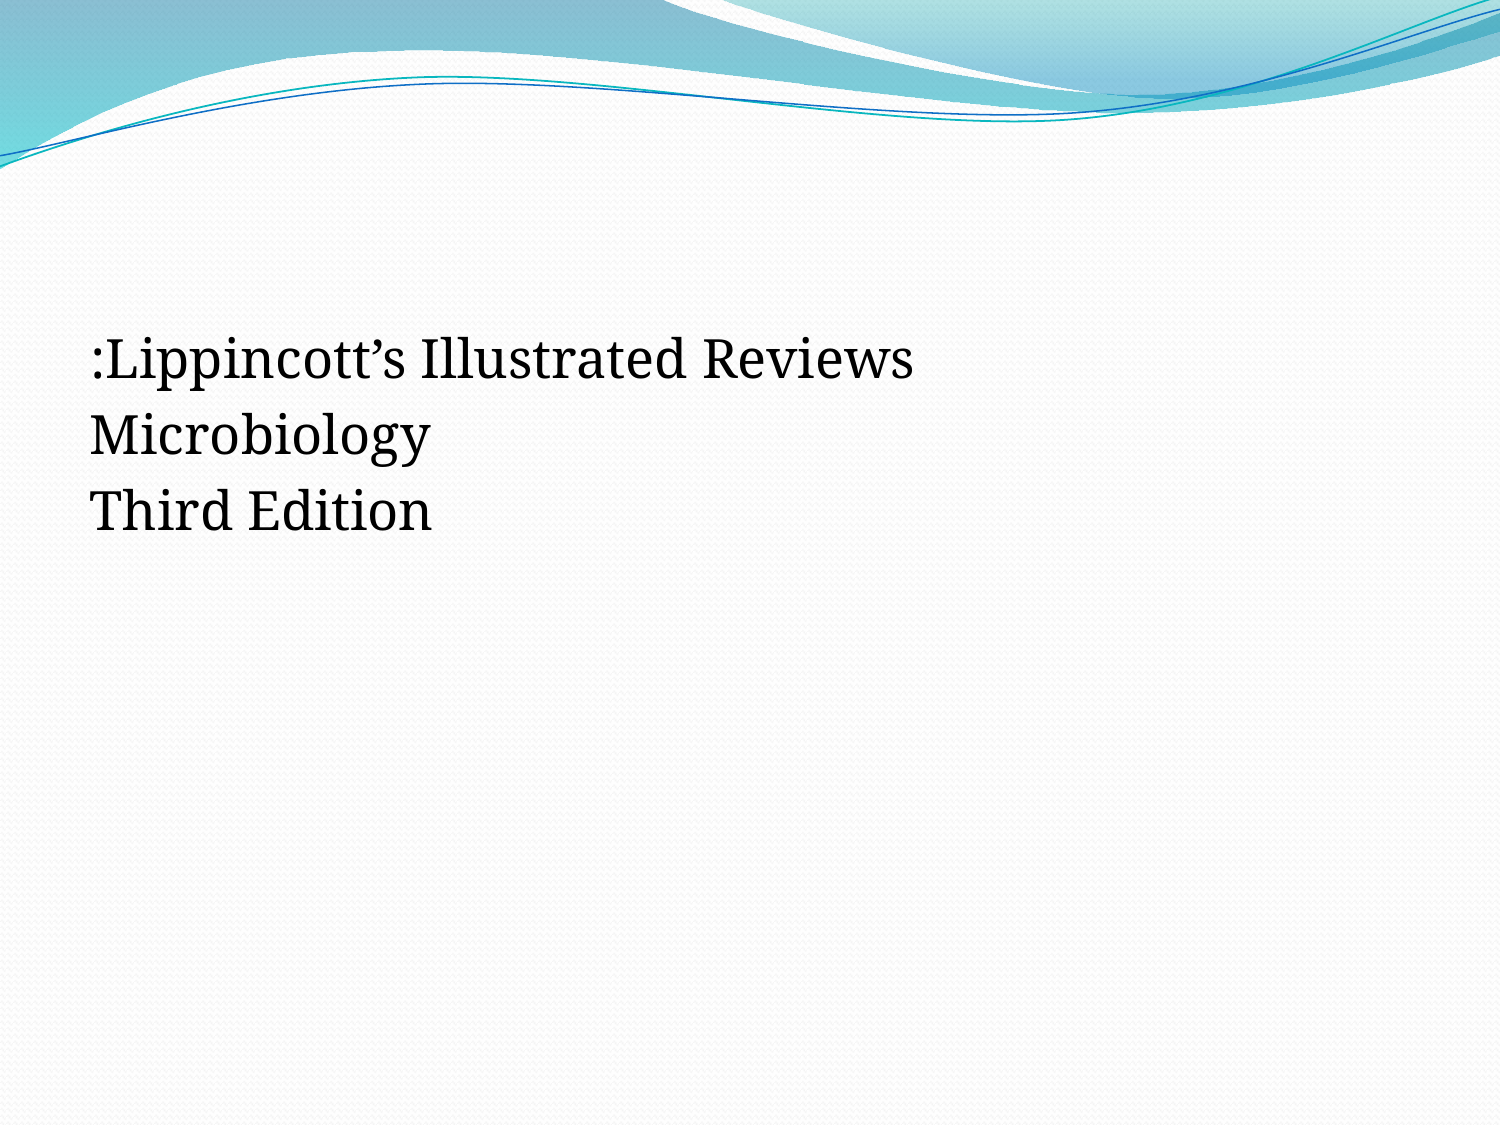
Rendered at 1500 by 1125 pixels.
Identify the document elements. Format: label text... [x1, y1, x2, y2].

list Lippincott’s Illustrated Reviews: Microbiology Third Edition [75, 317, 1425, 1038]
